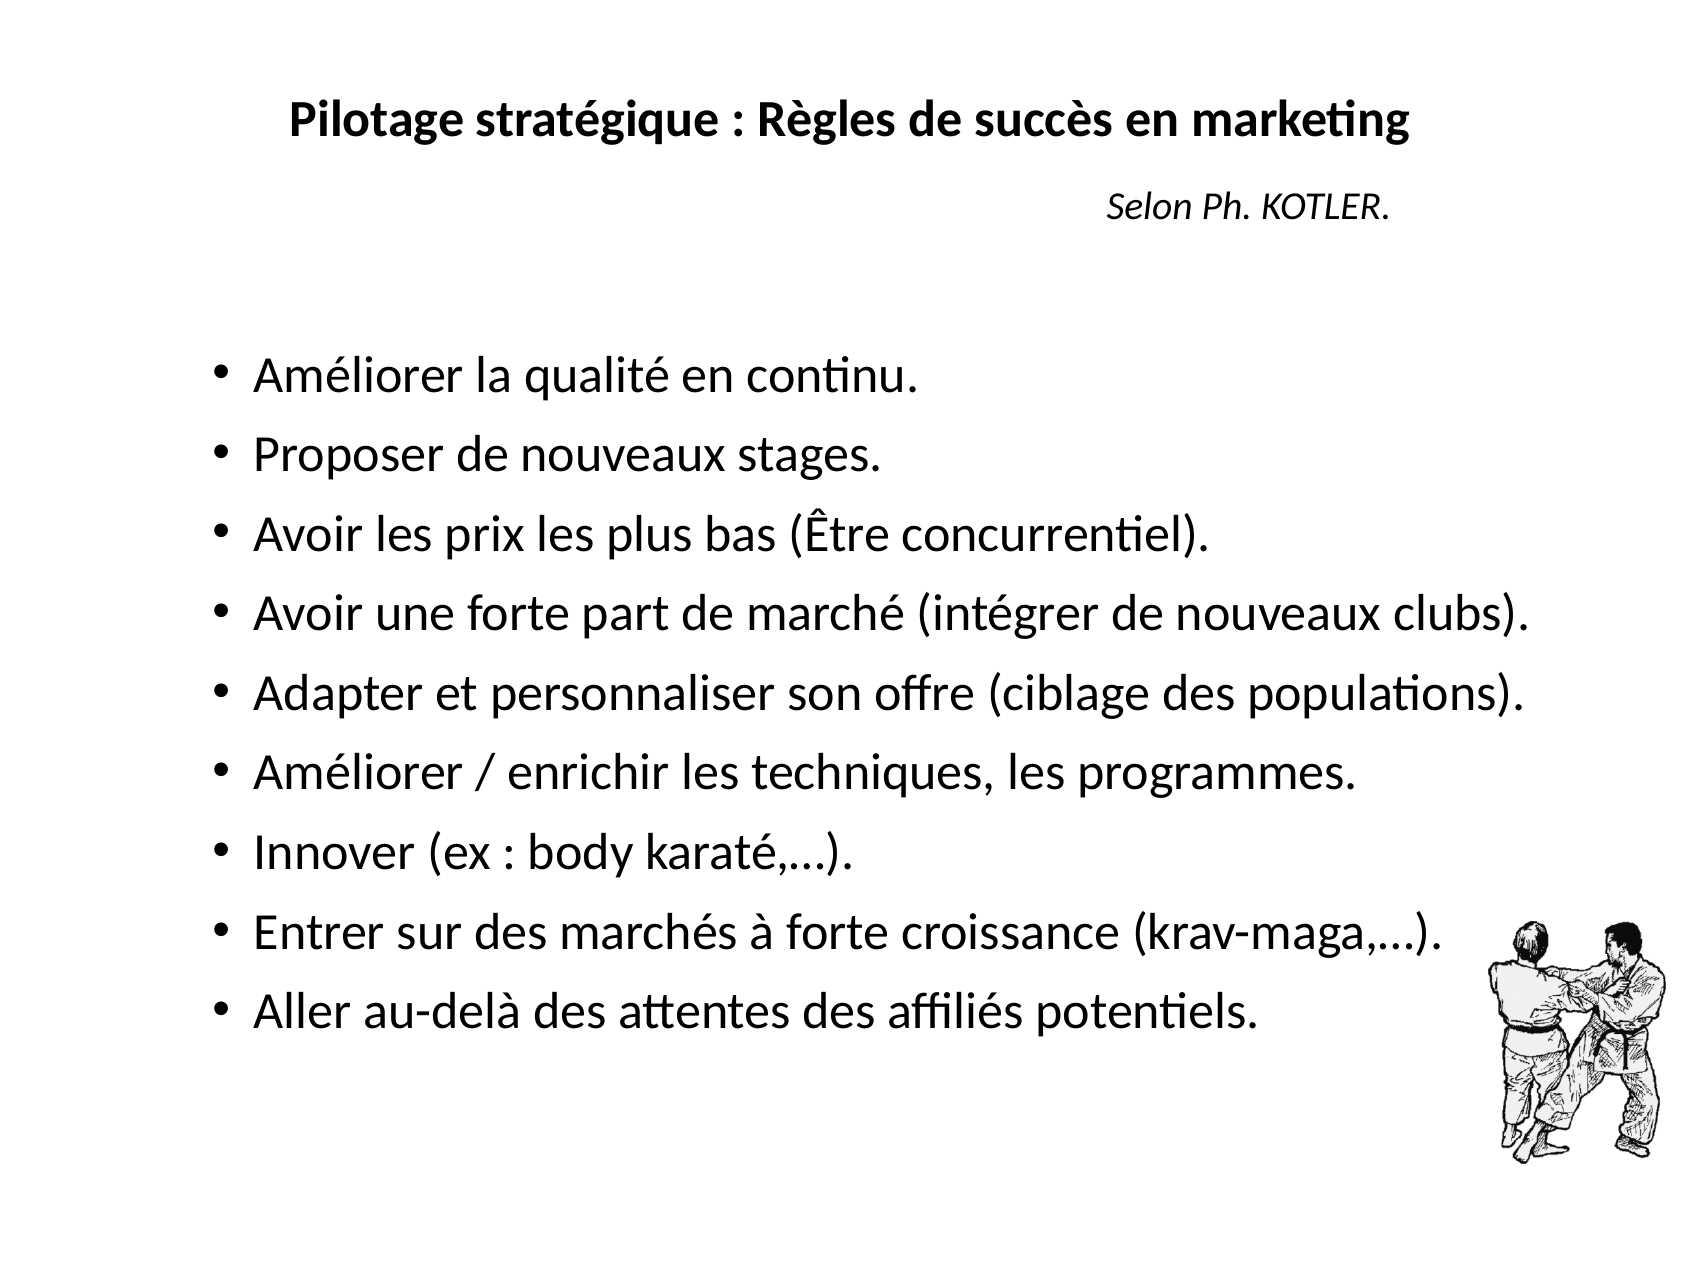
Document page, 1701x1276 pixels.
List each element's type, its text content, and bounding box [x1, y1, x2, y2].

text_box Pilotage stratégique : Règles de succès en marketing [0, 83, 1701, 232]
text_box Améliorer la qualité en continu. Proposer de nouveaux stages. Avoir les prix les plus bas (Être concurrentiel). Avoir une forte part de marché (intégrer de nouveaux clubs). Adapter et personnaliser son offre (ciblage des populations). Améliorer / enrichir les techniques, les programmes. Innover (ex : body karaté,…). Entrer sur des marchés à forte croissance (krav-maga,…). Aller au-delà des attentes des affiliés potentiels. [212, 330, 1560, 1036]
picture [1487, 920, 1666, 1165]
text_box Selon Ph. KOTLER. [1112, 180, 1386, 228]
